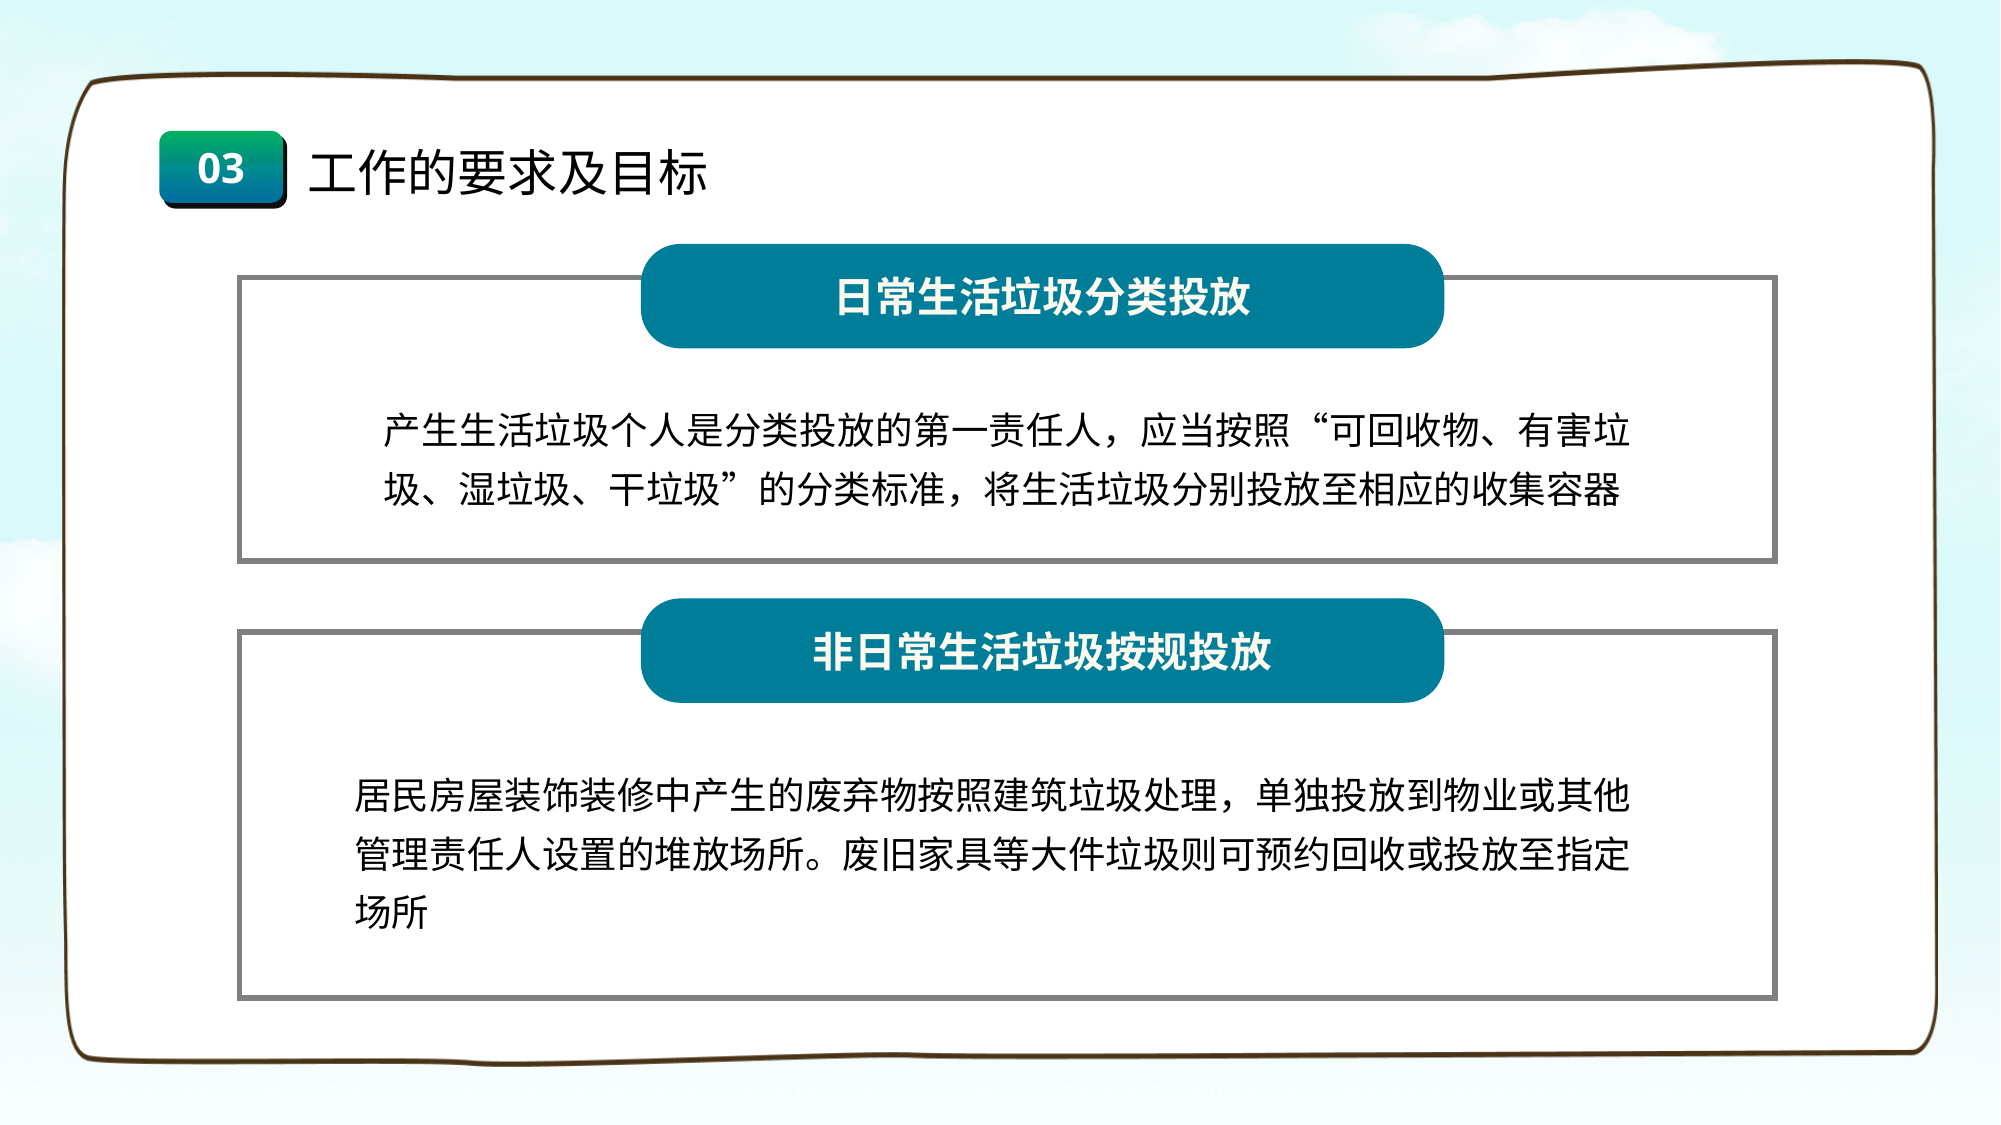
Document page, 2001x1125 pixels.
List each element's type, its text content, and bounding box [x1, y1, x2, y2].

text_box 工作的要求及目标 [293, 133, 723, 209]
text_box [239, 277, 1776, 562]
text_box 非日常生活垃圾按规投放 [639, 597, 1446, 704]
text_box [239, 631, 1776, 999]
picture [0, 0, 2001, 1125]
text_box 日常生活垃圾分类投放 [639, 242, 1446, 350]
text_box 产生生活垃圾个人是分类投放的第一责任人，应当按照“可回收物、有害垃圾、湿垃圾、干垃圾”的分类标准，将生活垃圾分别投放至相应的收集容器 [366, 385, 1649, 551]
text_box [164, 137, 288, 209]
text_box 03 [159, 130, 284, 203]
text_box 居民房屋装饰装修中产生的废弃物按照建筑垃圾处理，单独投放到物业或其他管理责任人设置的堆放场所。废旧家具等大件垃圾则可预约回收或投放至指定场所 [337, 750, 1649, 973]
